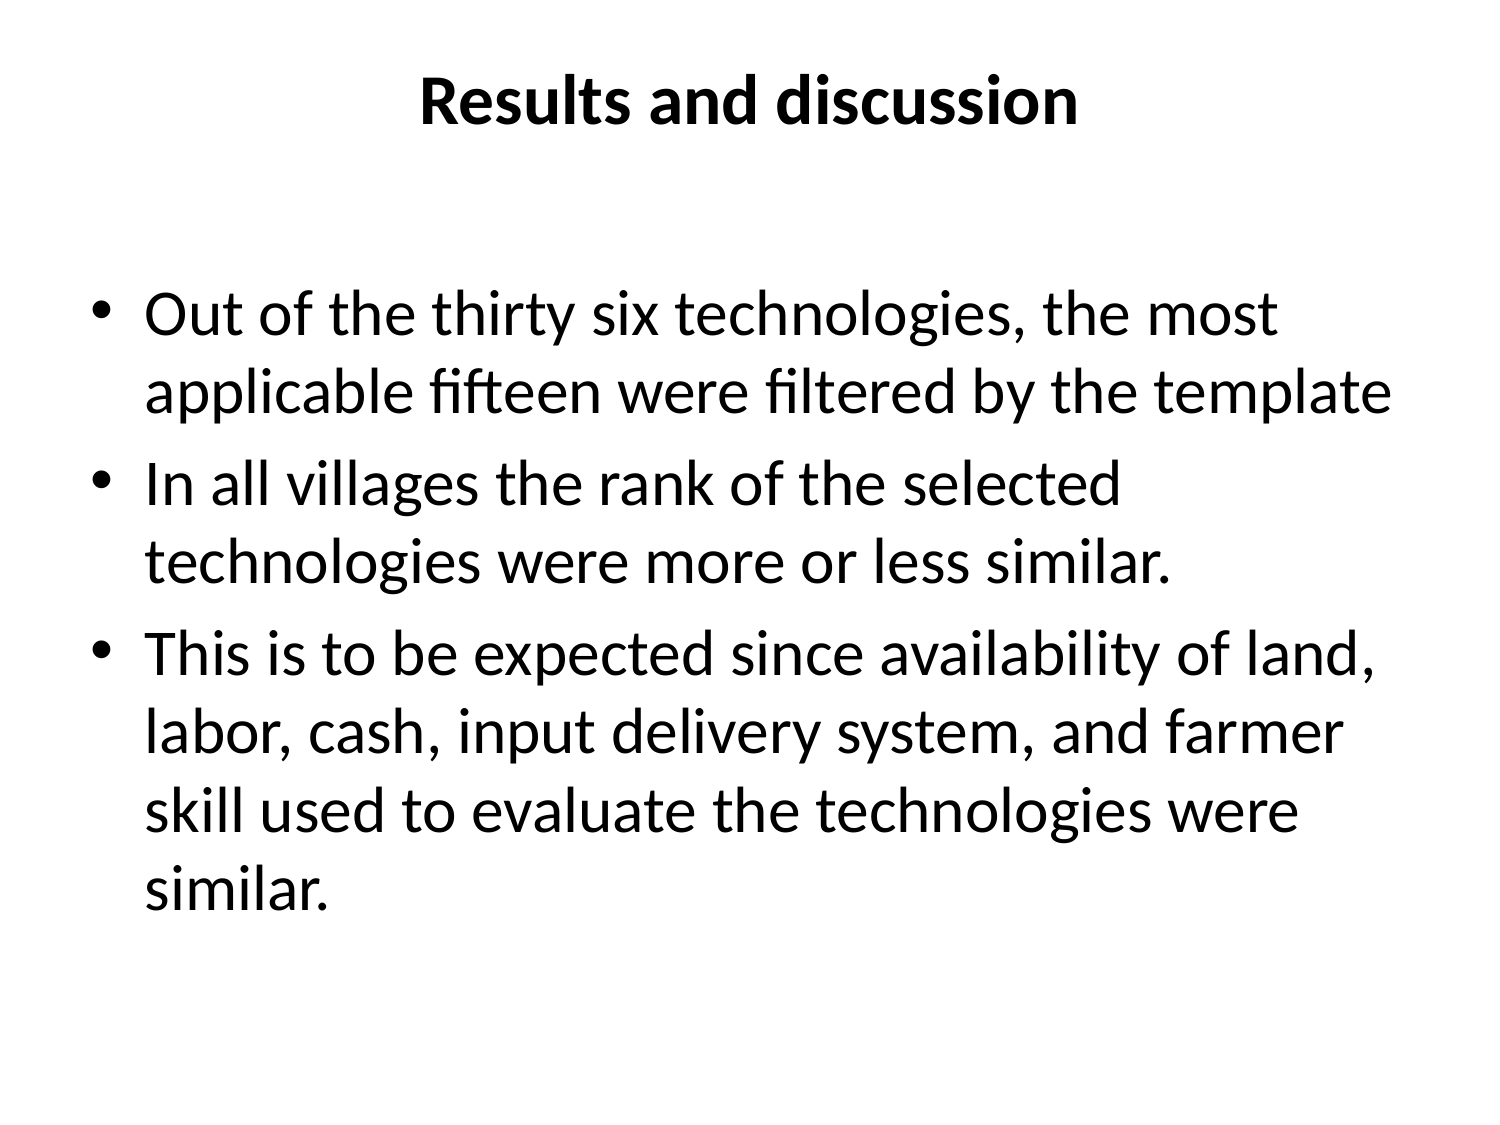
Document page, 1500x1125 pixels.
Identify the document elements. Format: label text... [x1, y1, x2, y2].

title Results and discussion [75, 45, 1425, 233]
list Out of the thirty six technologies, the most applicable fifteen were filtered by the template In all villages the rank of the selected technologies were more or less similar. This is to be expected since availability of land, labor, cash, input delivery system, and farmer skill used to evaluate the technologies were similar. [75, 262, 1425, 1005]
